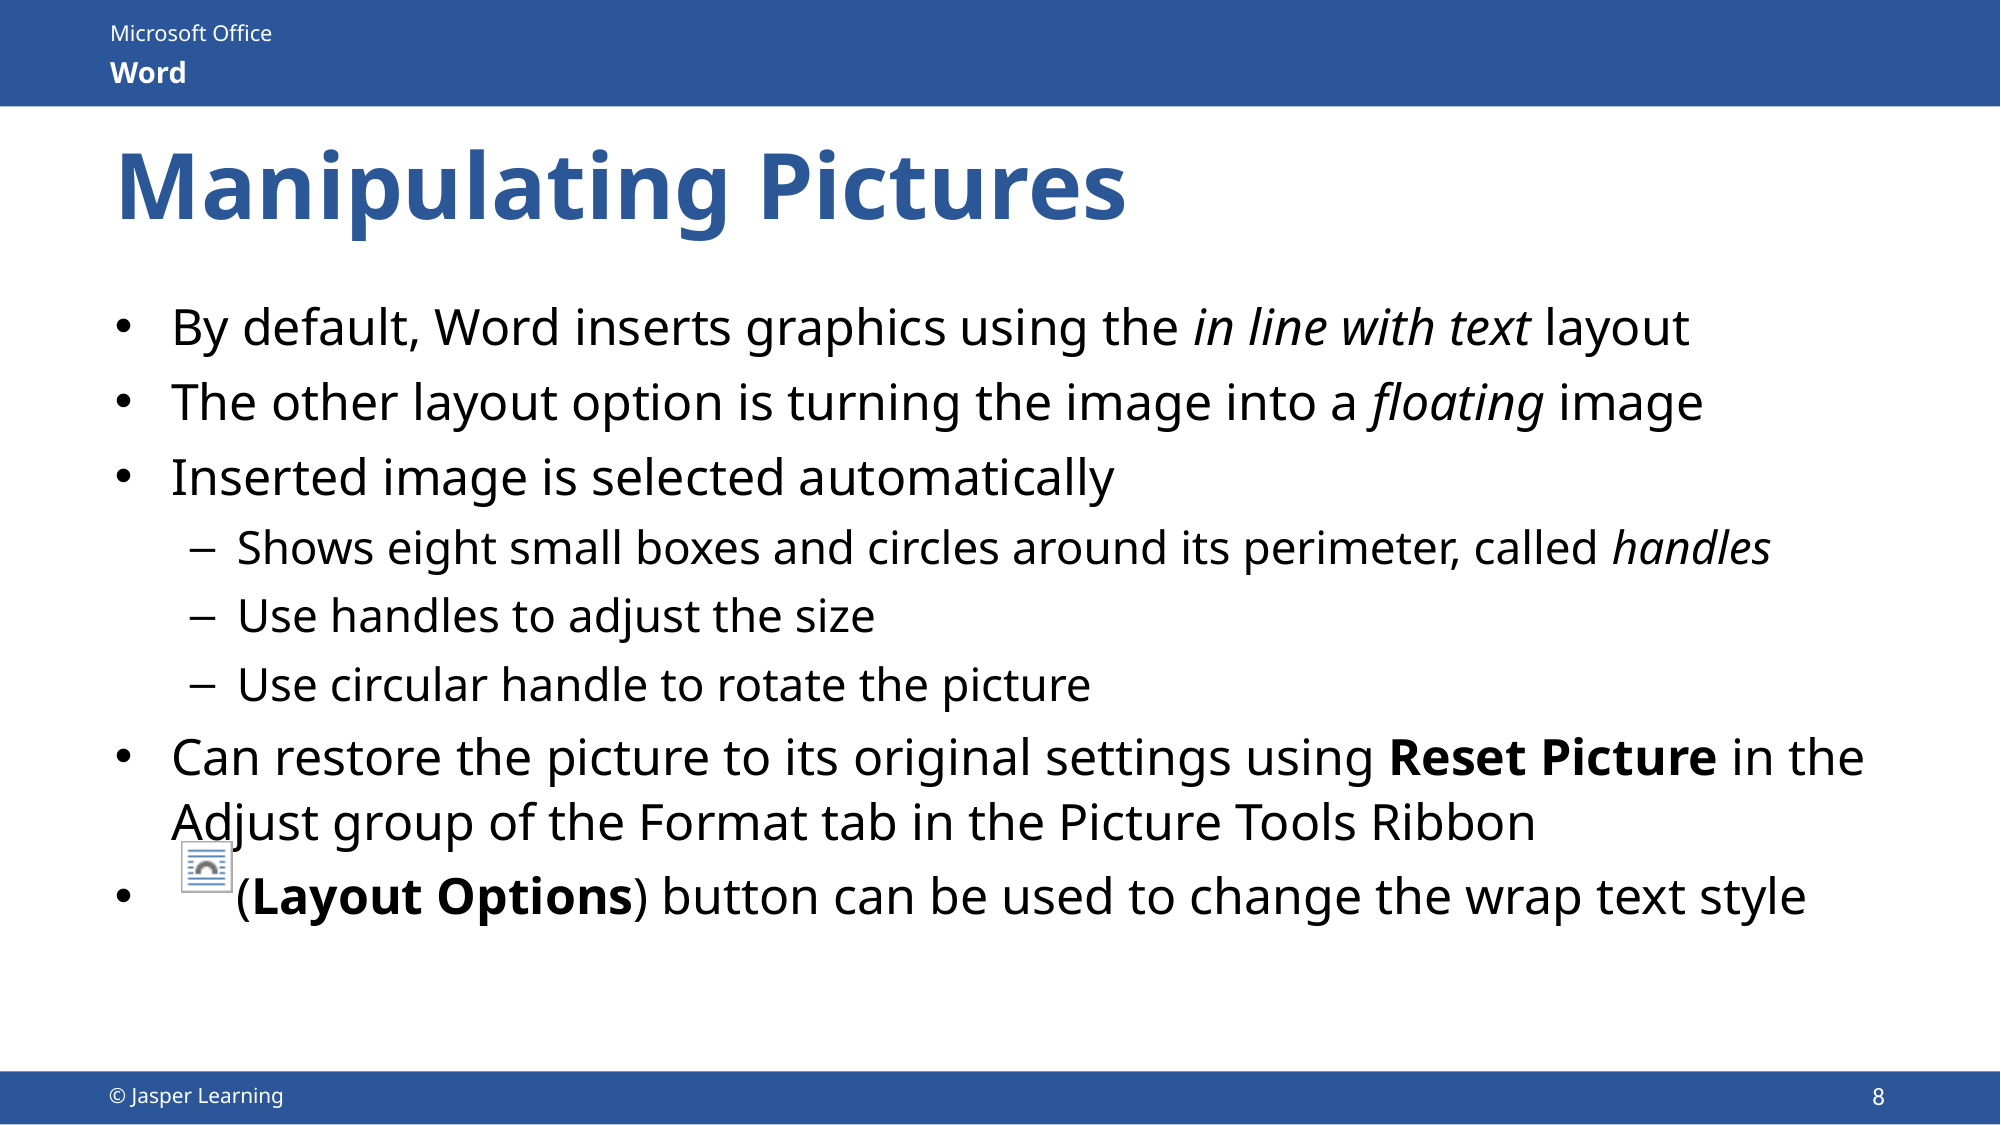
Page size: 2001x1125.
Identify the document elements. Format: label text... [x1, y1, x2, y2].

list By default, Word inserts graphics using the in line with text layout The other layout option is turning the image into a floating image Inserted image is selected automatically Shows eight small boxes and circles around its perimeter, called handles Use handles to adjust the size Use circular handle to rotate the picture Can restore the picture to its original settings using Reset Picture in the Adjust group of the Format tab in the Picture Tools Ribbon (Layout Options) button can be used to change the wrap text style [99, 283, 1900, 1026]
slide_number 8 [1433, 1065, 1900, 1125]
title Manipulating Pictures [99, 118, 1866, 248]
picture [180, 841, 233, 893]
footer © Jasper Learning [94, 1066, 769, 1125]
